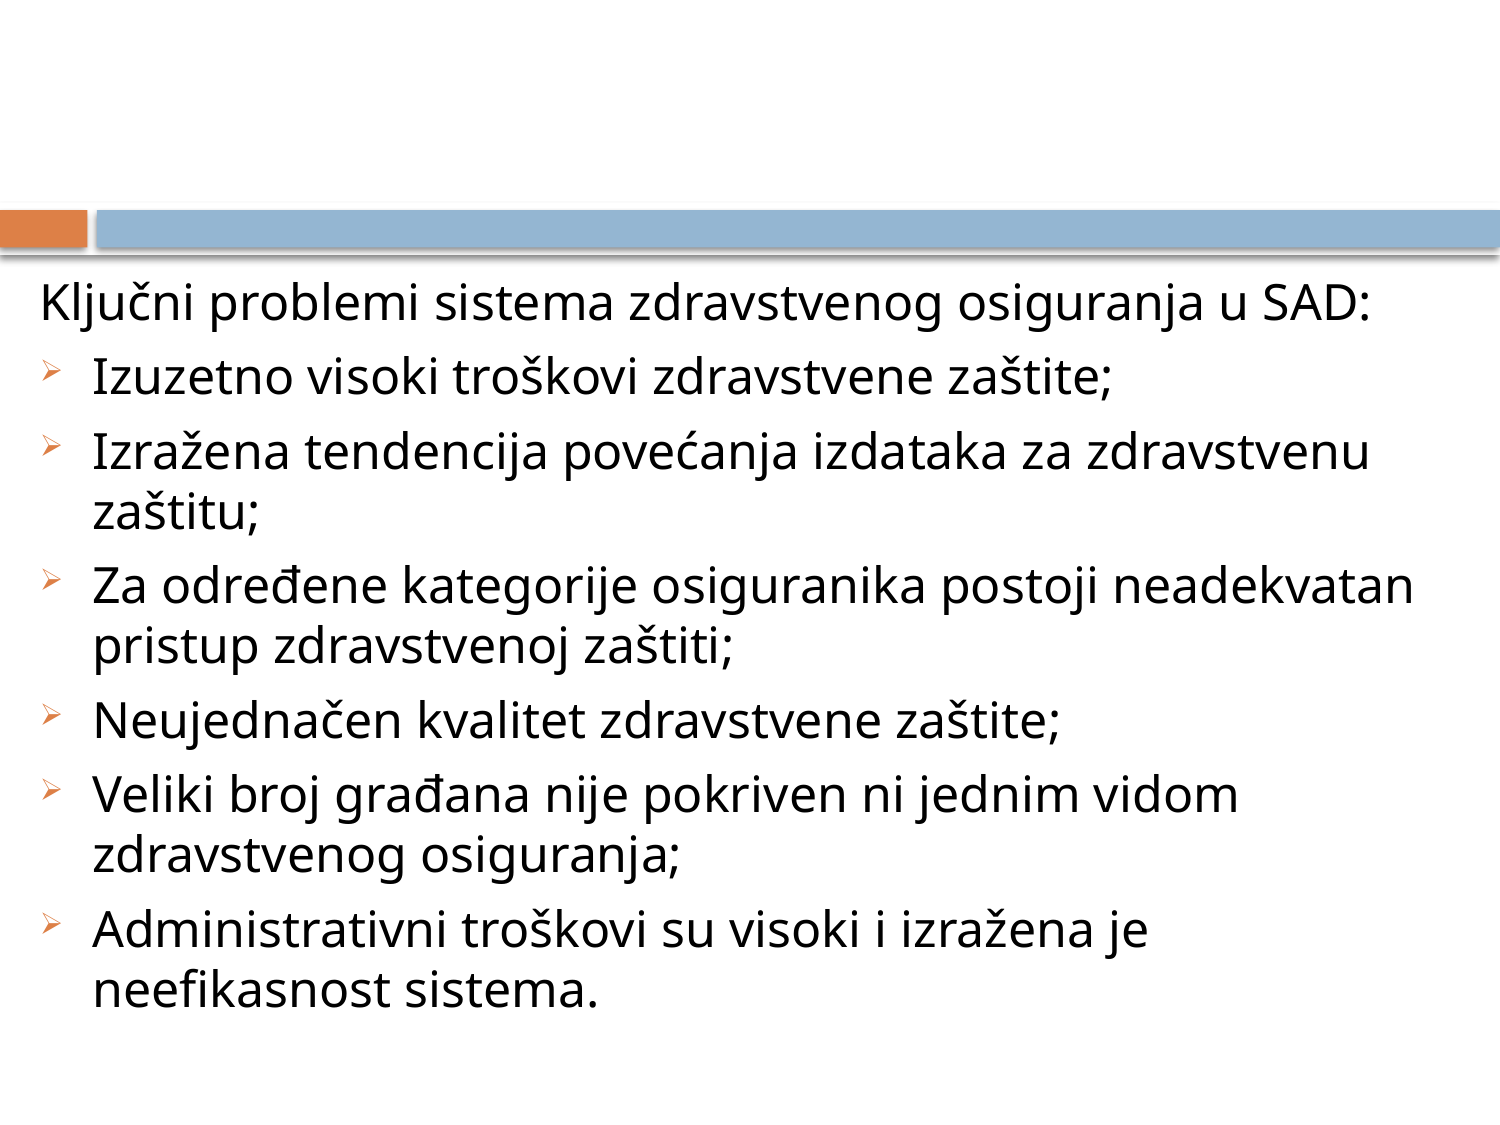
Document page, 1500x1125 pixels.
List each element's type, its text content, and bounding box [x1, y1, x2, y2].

list Ključni problemi sistema zdravstvenog osiguranja u SAD: Izuzetno visoki troškovi zdravstvene zaštite; Izražena tendencija povećanja izdataka za zdravstvenu zaštitu; Za određene kategorije osiguranika postoji neadekvatan pristup zdravstvenoj zaštiti; Neujednačen kvalitet zdravstvene zaštite; Veliki broj građana nije pokriven ni jednim vidom zdravstvenog osiguranja; Administrativni troškovi su visoki i izražena je neefikasnost sistema. [24, 262, 1438, 1050]
